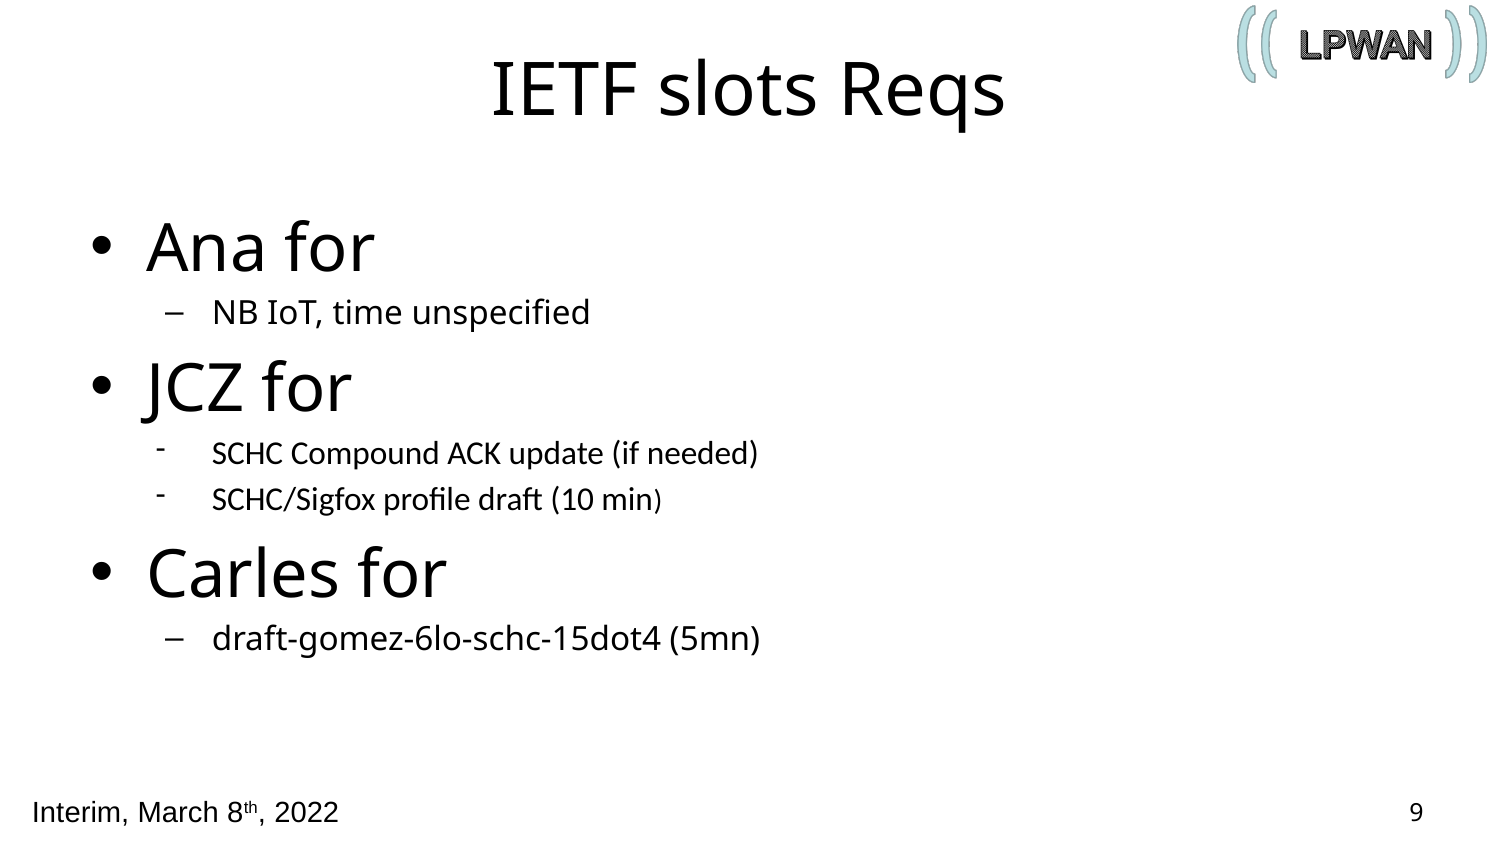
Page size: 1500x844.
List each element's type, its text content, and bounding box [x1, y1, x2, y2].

picture [1237, 5, 1487, 83]
slide_number 9 [1358, 791, 1439, 837]
title IETF slots Reqs [75, 33, 1425, 139]
list Ana for NB IoT, time unspecified JCZ for SCHC Compound ACK update (if needed) SCHC/Sigfox profile draft (10 min) Carles for draft-gomez-6lo-schc-15dot4 (5mn) [75, 196, 1425, 754]
